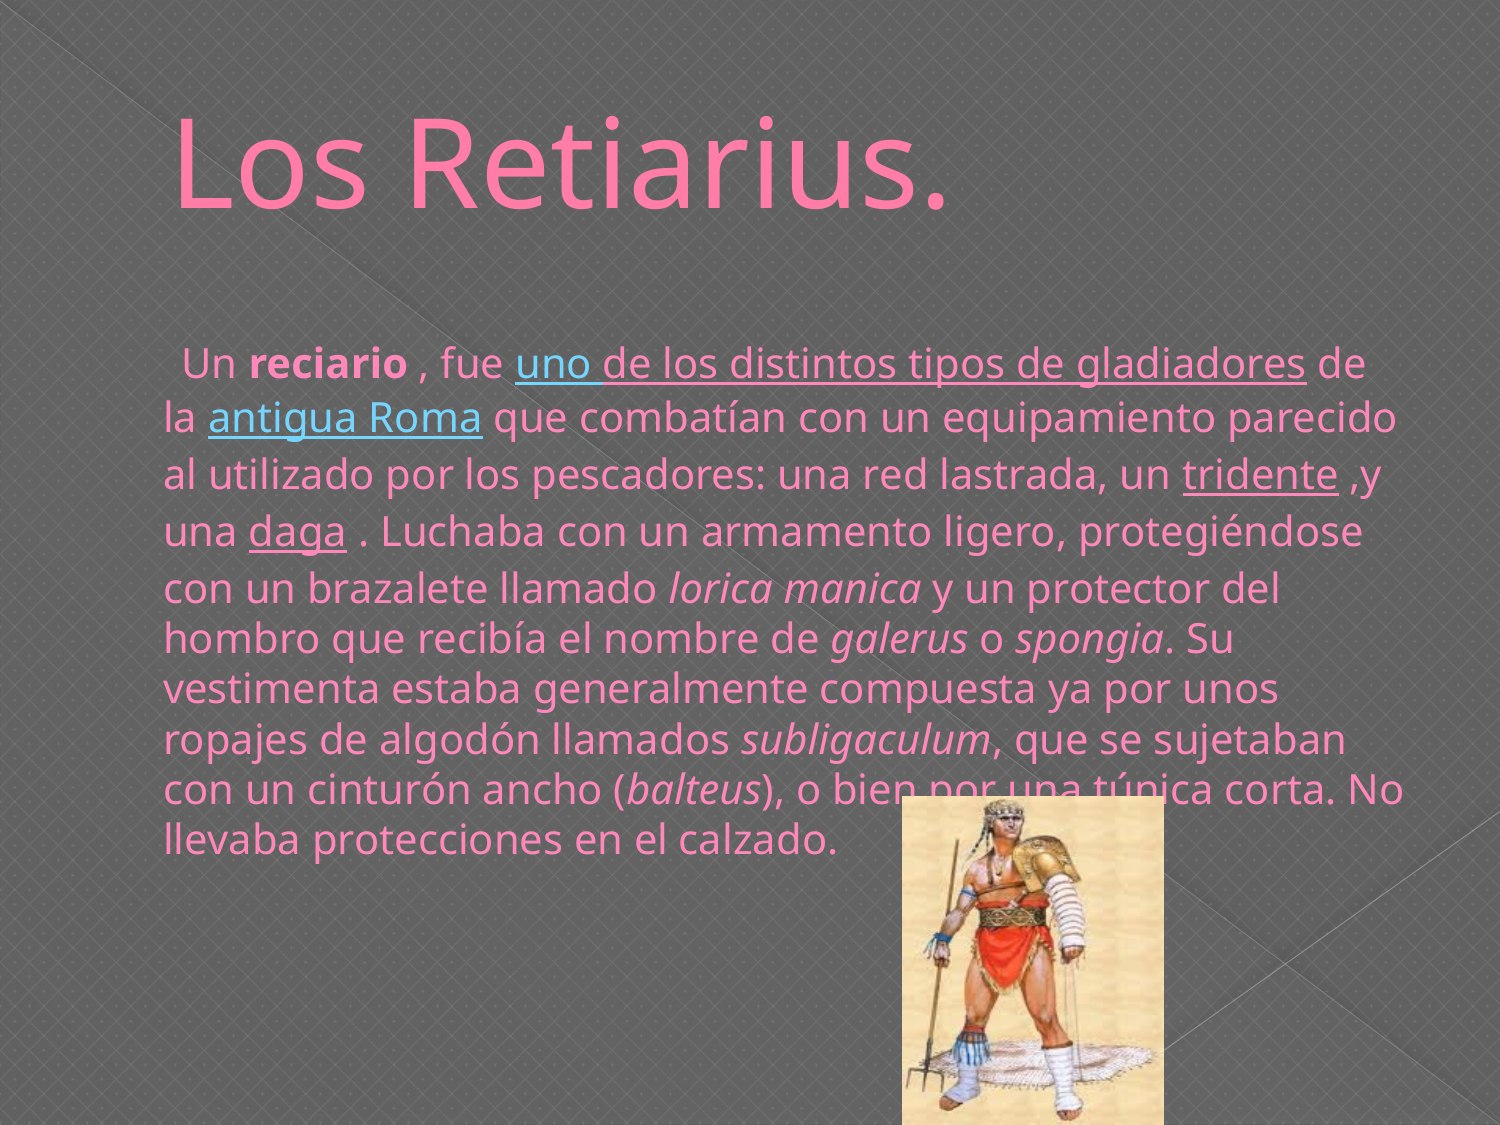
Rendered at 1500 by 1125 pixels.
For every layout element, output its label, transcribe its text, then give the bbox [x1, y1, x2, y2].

list Un reciario , fue uno de los distintos tipos de gladiadores de la antigua Roma que combatían con un equipamiento parecido al utilizado por los pescadores: una red lastrada, un tridente ,y una daga . Luchaba con un armamento ligero, protegiéndose con un brazalete llamado lorica manica y un protector del hombro que recibía el nombre de galerus o spongia. Su vestimenta estaba generalmente compuesta ya por unos ropajes de algodón llamados subligaculum, que se sujetaban con un cinturón ancho (balteus), o bien por una túnica corta. No llevaba protecciones en el calzado. [75, 308, 1425, 1059]
title Los Retiarius. [75, 43, 1425, 274]
picture [902, 796, 1164, 1125]
